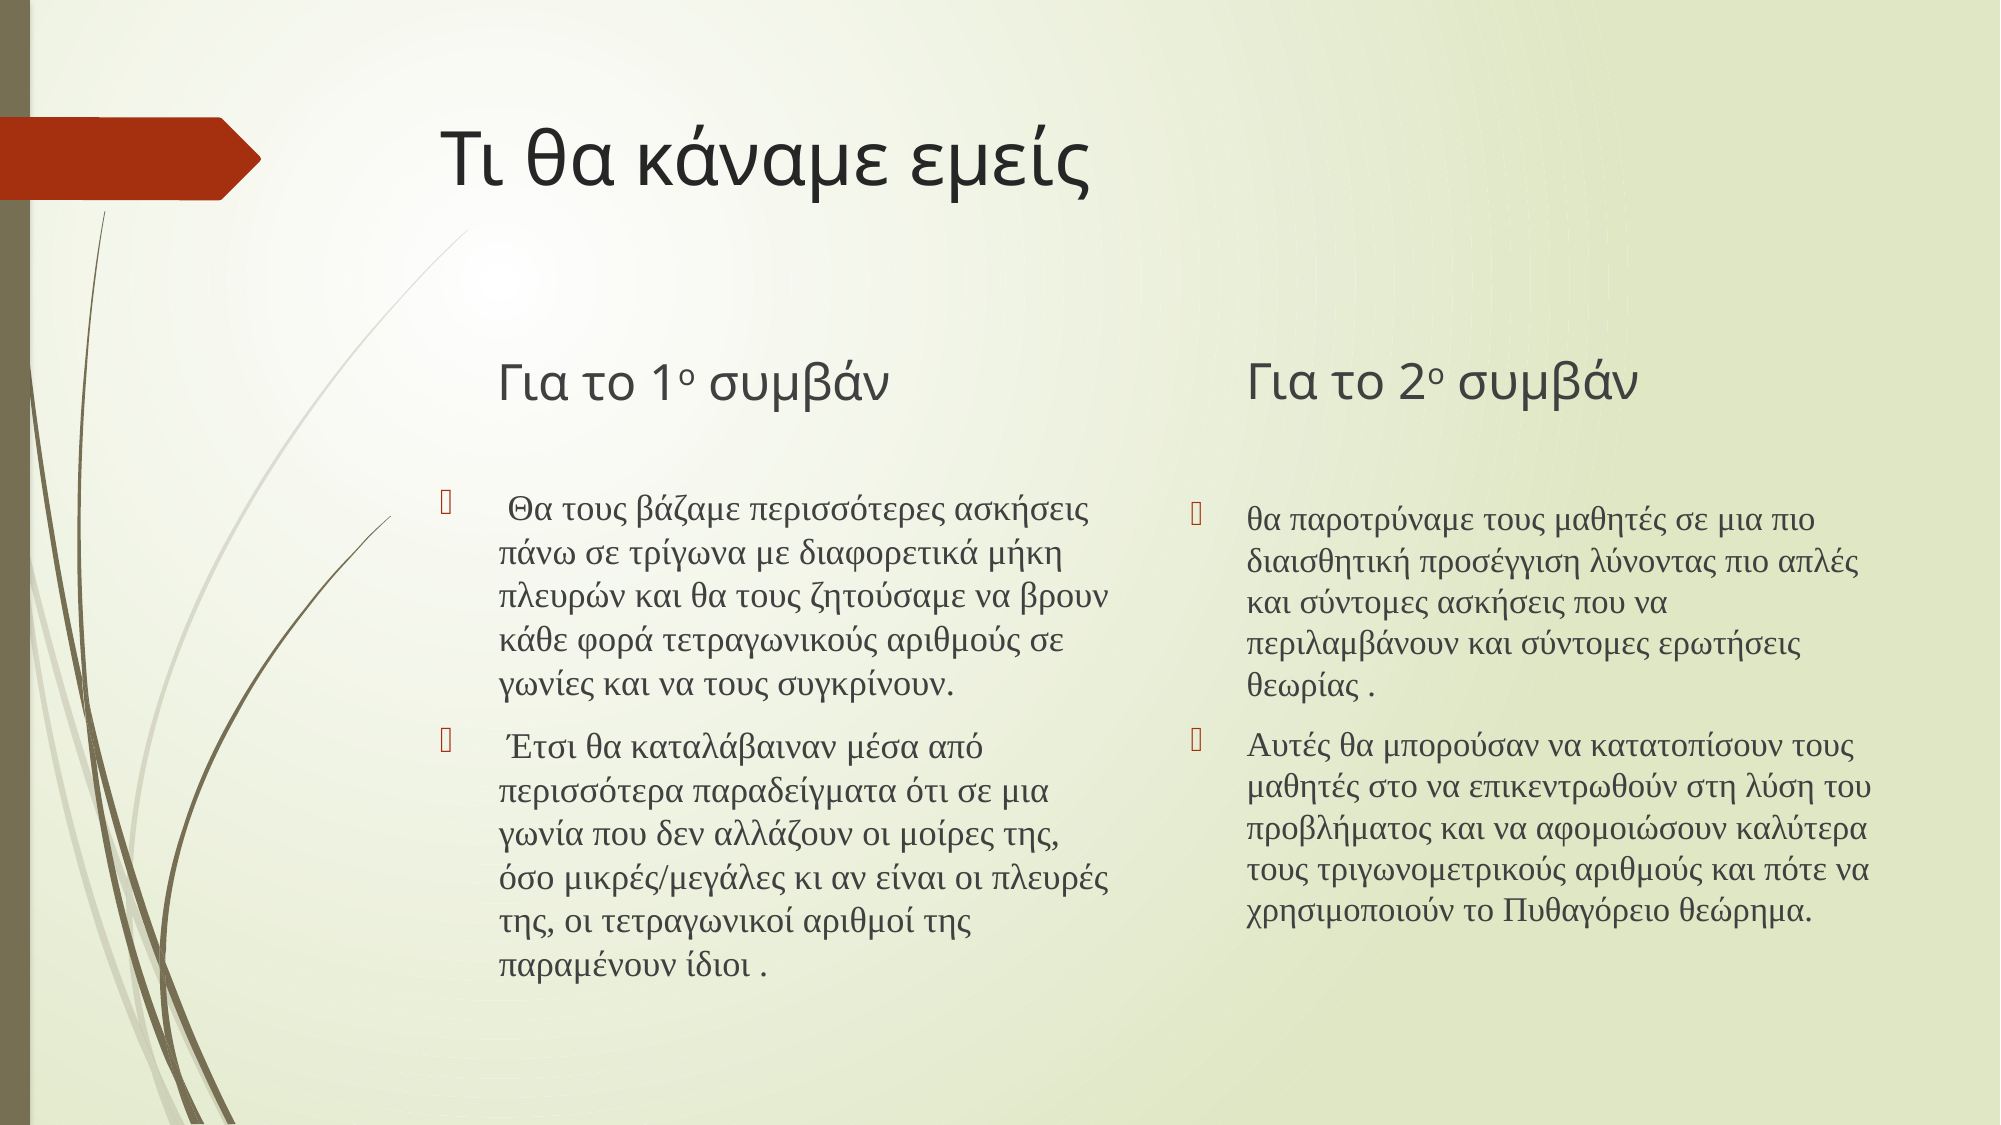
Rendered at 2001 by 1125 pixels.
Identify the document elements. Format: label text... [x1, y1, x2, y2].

title Τι θα κάναμε εμείς [425, 102, 1888, 313]
list Για το 1ο συμβάν [482, 323, 1138, 419]
list θα παροτρύναμε τους μαθητές σε μια πιο διαισθητική προσέγγιση λύνοντας πιο απλές και σύντομες ασκήσεις που να περιλαμβάνουν και σύντομες ερωτήσεις θεωρίας . Αυτές θα μπορούσαν να κατατοπίσουν τους μαθητές στο να επικεντρωθούν στη λύση του προβλήματος και να αφομοιώσουν καλύτερα τους τριγωνομετρικούς αριθμούς και πότε να χρησιμοποιούν το Πυθαγόρειο θεώρημα. [1175, 428, 1888, 968]
list Για το 2ο συμβάν [1231, 323, 1888, 418]
list Θα τους βάζαμε περισσότερες ασκήσεις πάνω σε τρίγωνα με διαφορετικά μήκη πλευρών και θα τους ζητούσαμε να βρουν κάθε φορά τετραγωνικούς αριθμούς σε γωνίες και να τους συγκρίνουν. Έτσι θα καταλάβαιναν μέσα από περισσότερα παραδείγματα ότι σε μια γωνία που δεν αλλάζουν οι μοίρες της, όσο μικρές/μεγάλες κι αν είναι οι πλευρές της, οι τετραγωνικοί αριθμοί της παραμένουν ίδιοι . [424, 476, 1138, 1027]
